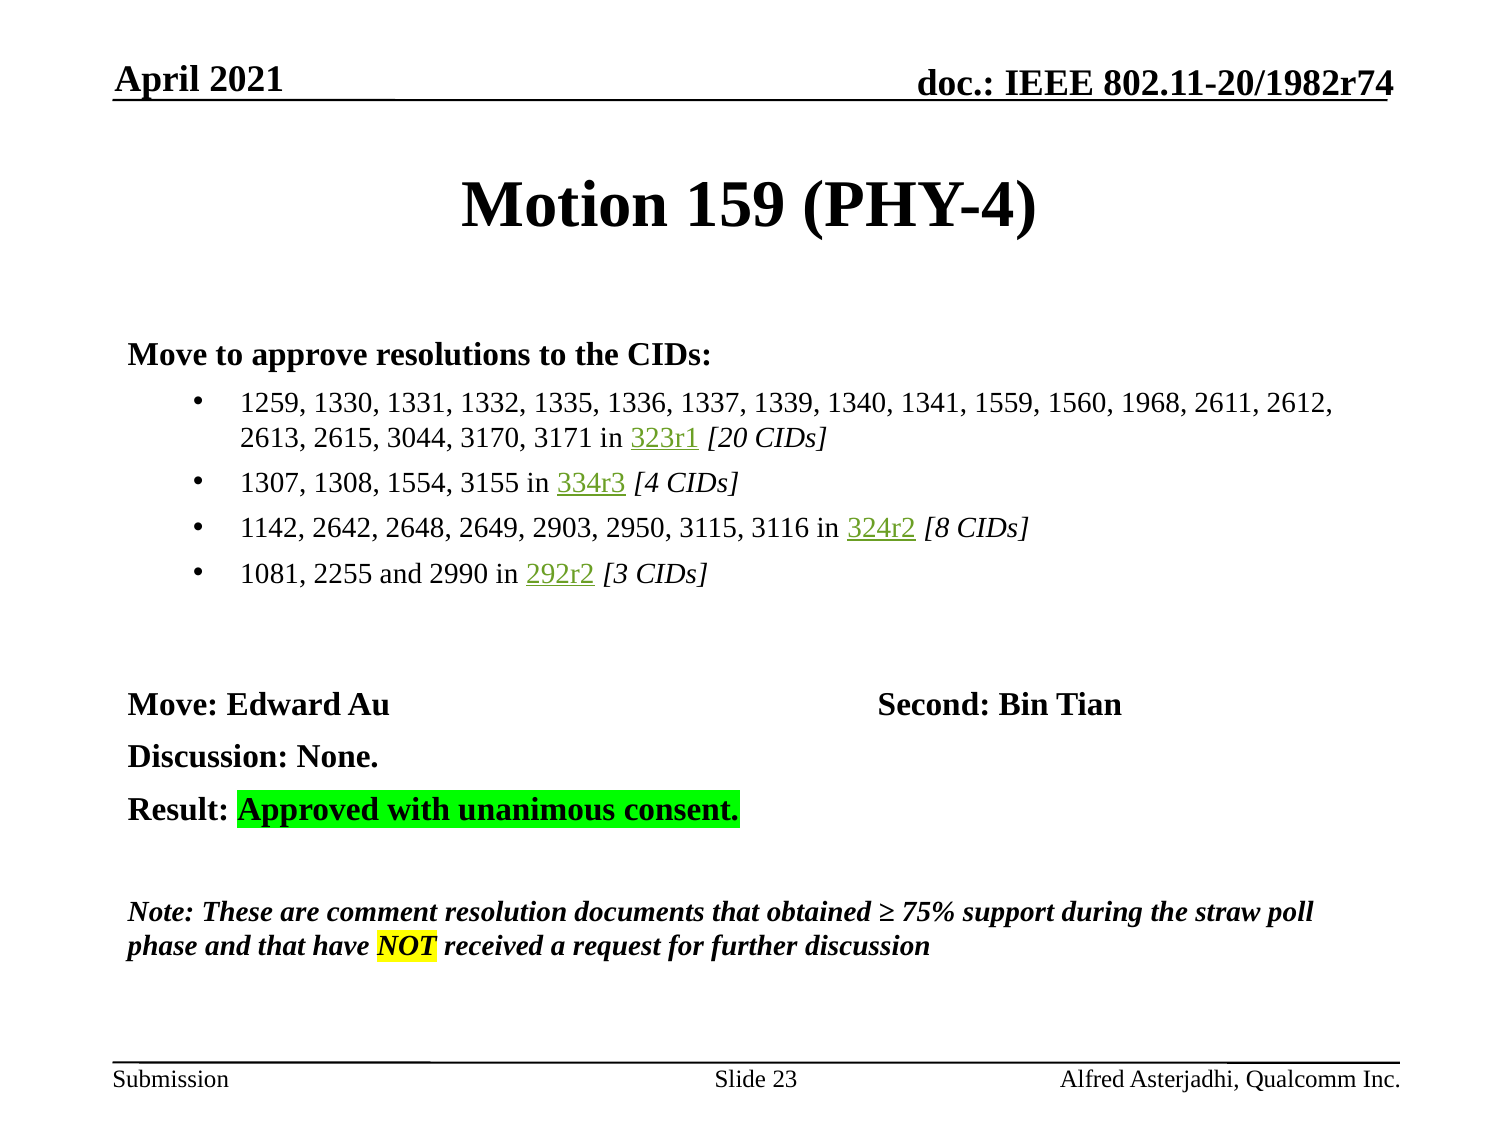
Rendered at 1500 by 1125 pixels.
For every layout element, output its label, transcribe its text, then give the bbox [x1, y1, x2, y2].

footer Alfred Asterjadhi, Qualcomm Inc. [878, 1061, 1402, 1093]
title Motion 159 (PHY-4) [112, 112, 1388, 288]
list Move to approve resolutions to the CIDs: 1259, 1330, 1331, 1332, 1335, 1336, 1337, 1339, 1340, 1341, 1559, 1560, 1968, 2611, 2612, 2613, 2615, 3044, 3170, 3171 in 323r1 [20 CIDs] 1307, 1308, 1554, 3155 in 334r3 [4 CIDs] 1142, 2642, 2648, 2649, 2903, 2950, 3115, 3116 in 324r2 [8 CIDs] 1081, 2255 and 2990 in 292r2 [3 CIDs] Move: Edward Au Second: Bin Tian Discussion: None. Result: Approved with unanimous consent. Note: These are comment resolution documents that obtained ≥ 75% support during the straw poll phase and that have NOT received a request for further discussion [112, 324, 1388, 1063]
slide_number Slide 23 [712, 1061, 800, 1123]
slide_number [114, 54, 423, 100]
